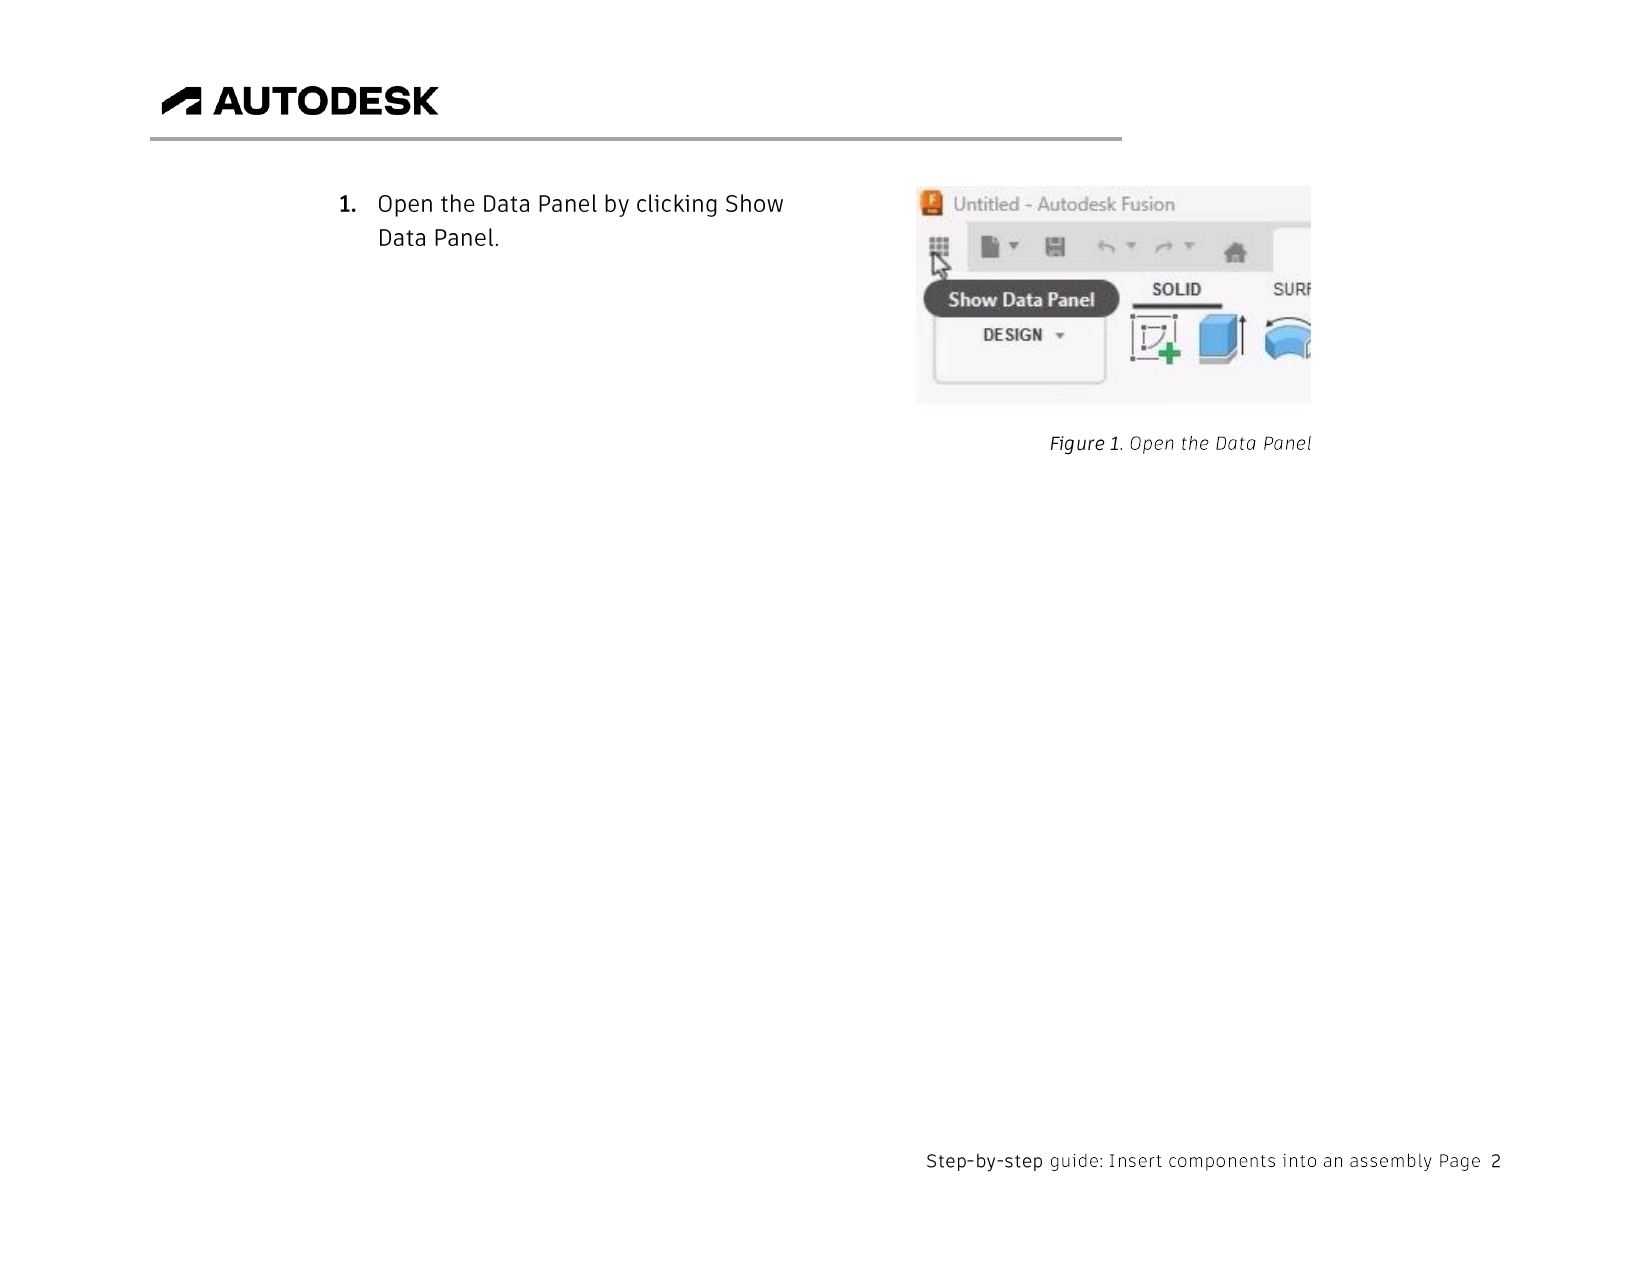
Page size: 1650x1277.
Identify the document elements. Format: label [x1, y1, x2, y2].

text_box [928, 1147, 1511, 1175]
picture [916, 186, 1311, 411]
text_box [1049, 430, 1322, 457]
picture [339, 187, 367, 220]
picture [160, 86, 439, 116]
text_box [376, 187, 802, 254]
